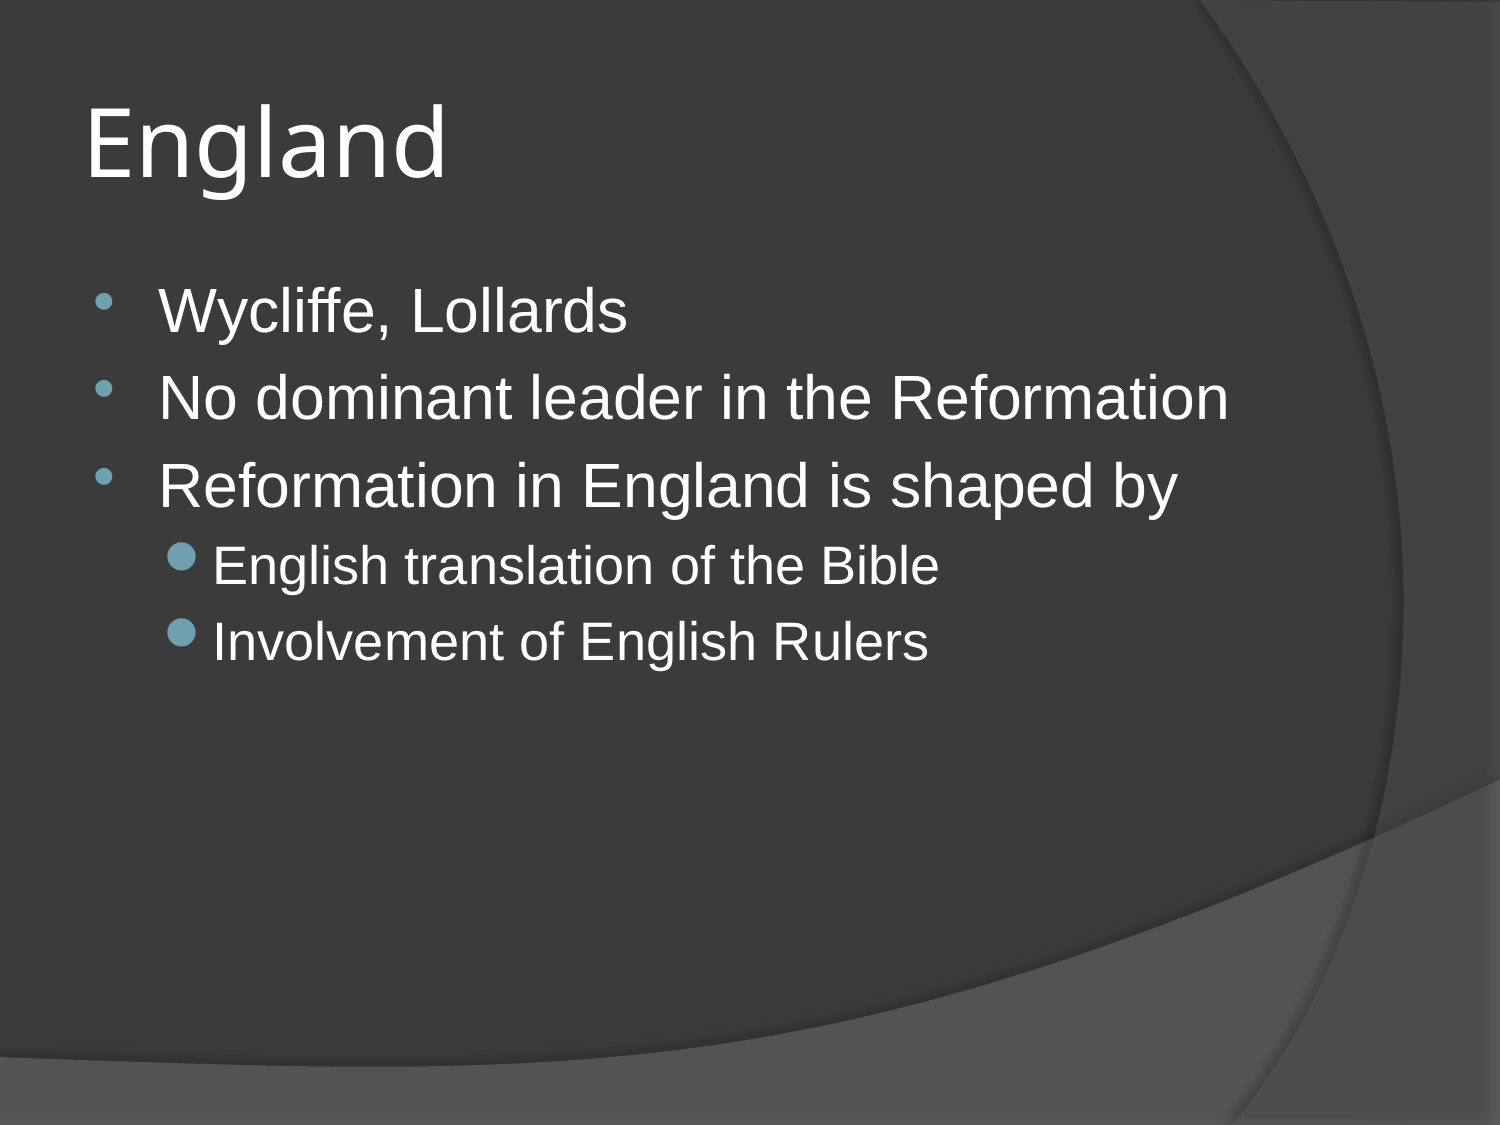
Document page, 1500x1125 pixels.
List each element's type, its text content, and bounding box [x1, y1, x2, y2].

list Wycliffe, Lollards No dominant leader in the Reformation Reformation in England is shaped by English translation of the Bible Involvement of English Rulers [75, 262, 1300, 1005]
title England [75, 45, 1300, 233]
